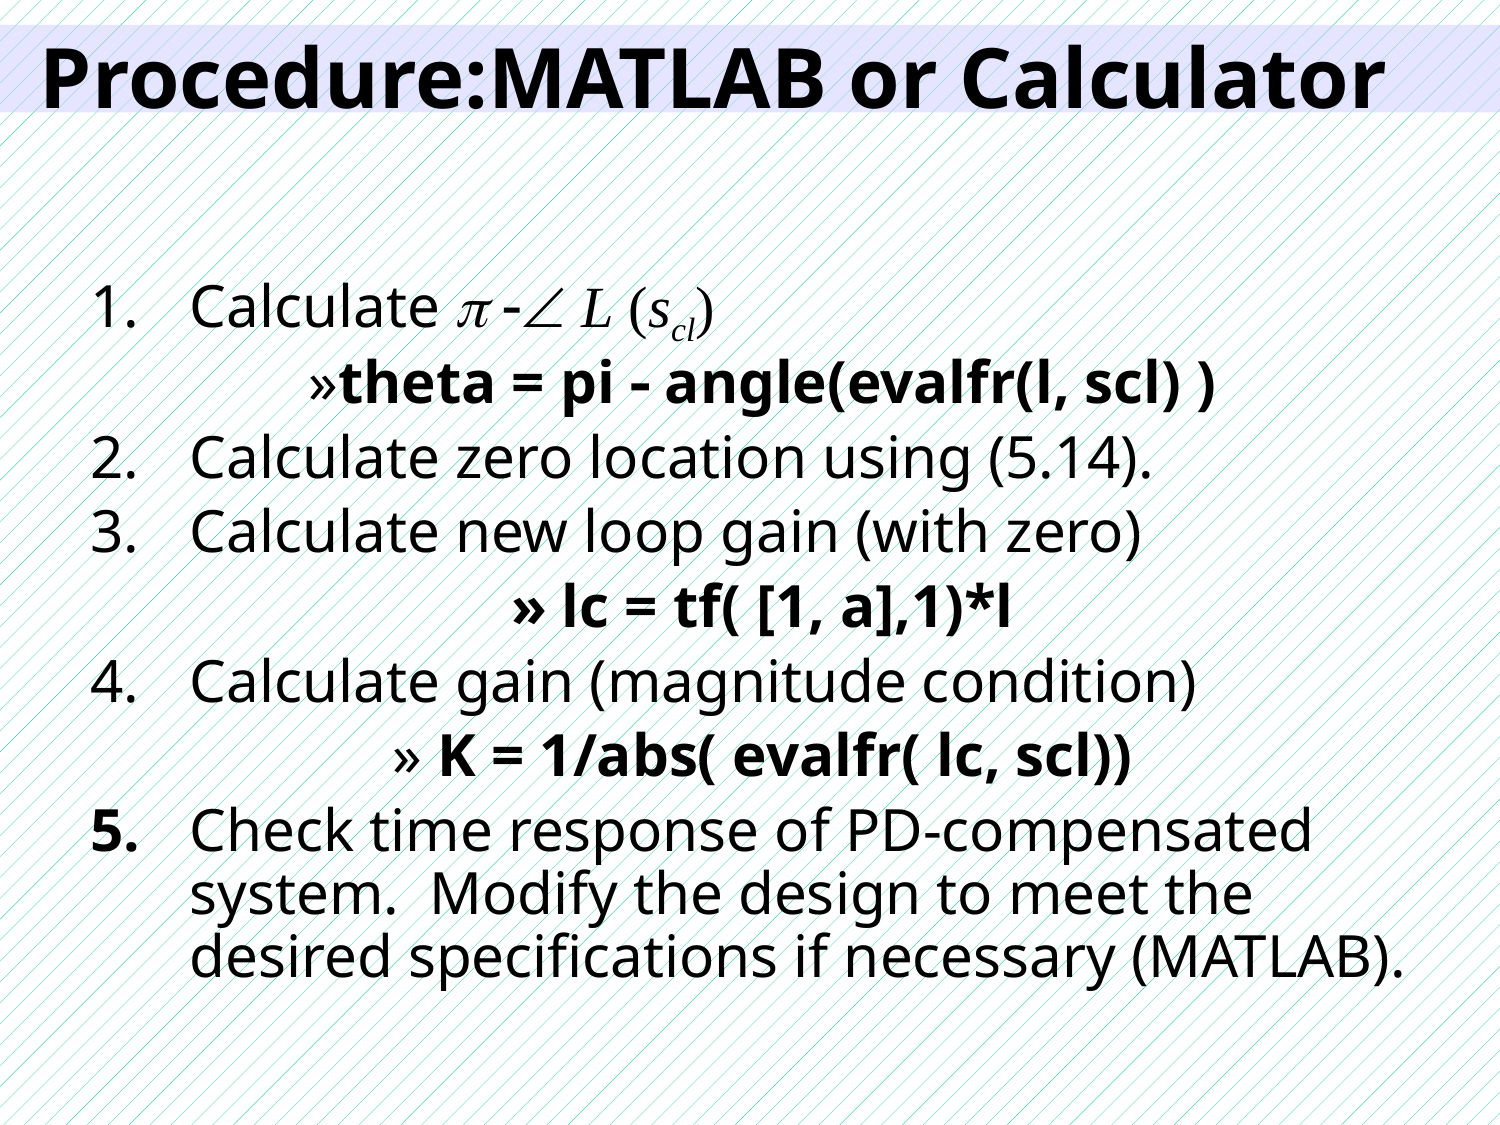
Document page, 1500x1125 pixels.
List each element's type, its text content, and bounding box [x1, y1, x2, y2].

list Calculate   L (scl) »theta = pi  angle(evalfr(l, scl) ) Calculate zero location using (5.14). Calculate new loop gain (with zero) » lc = tf( [1, a],1)*l Calculate gain (magnitude condition) » K = 1/abs( evalfr( lc, scl)) 5. Check time response of PD-compensated system. Modify the design to meet the desired specifications if necessary (MATLAB). [74, 262, 1451, 1026]
title Procedure:MATLAB or Calculator [24, 24, 1476, 126]
